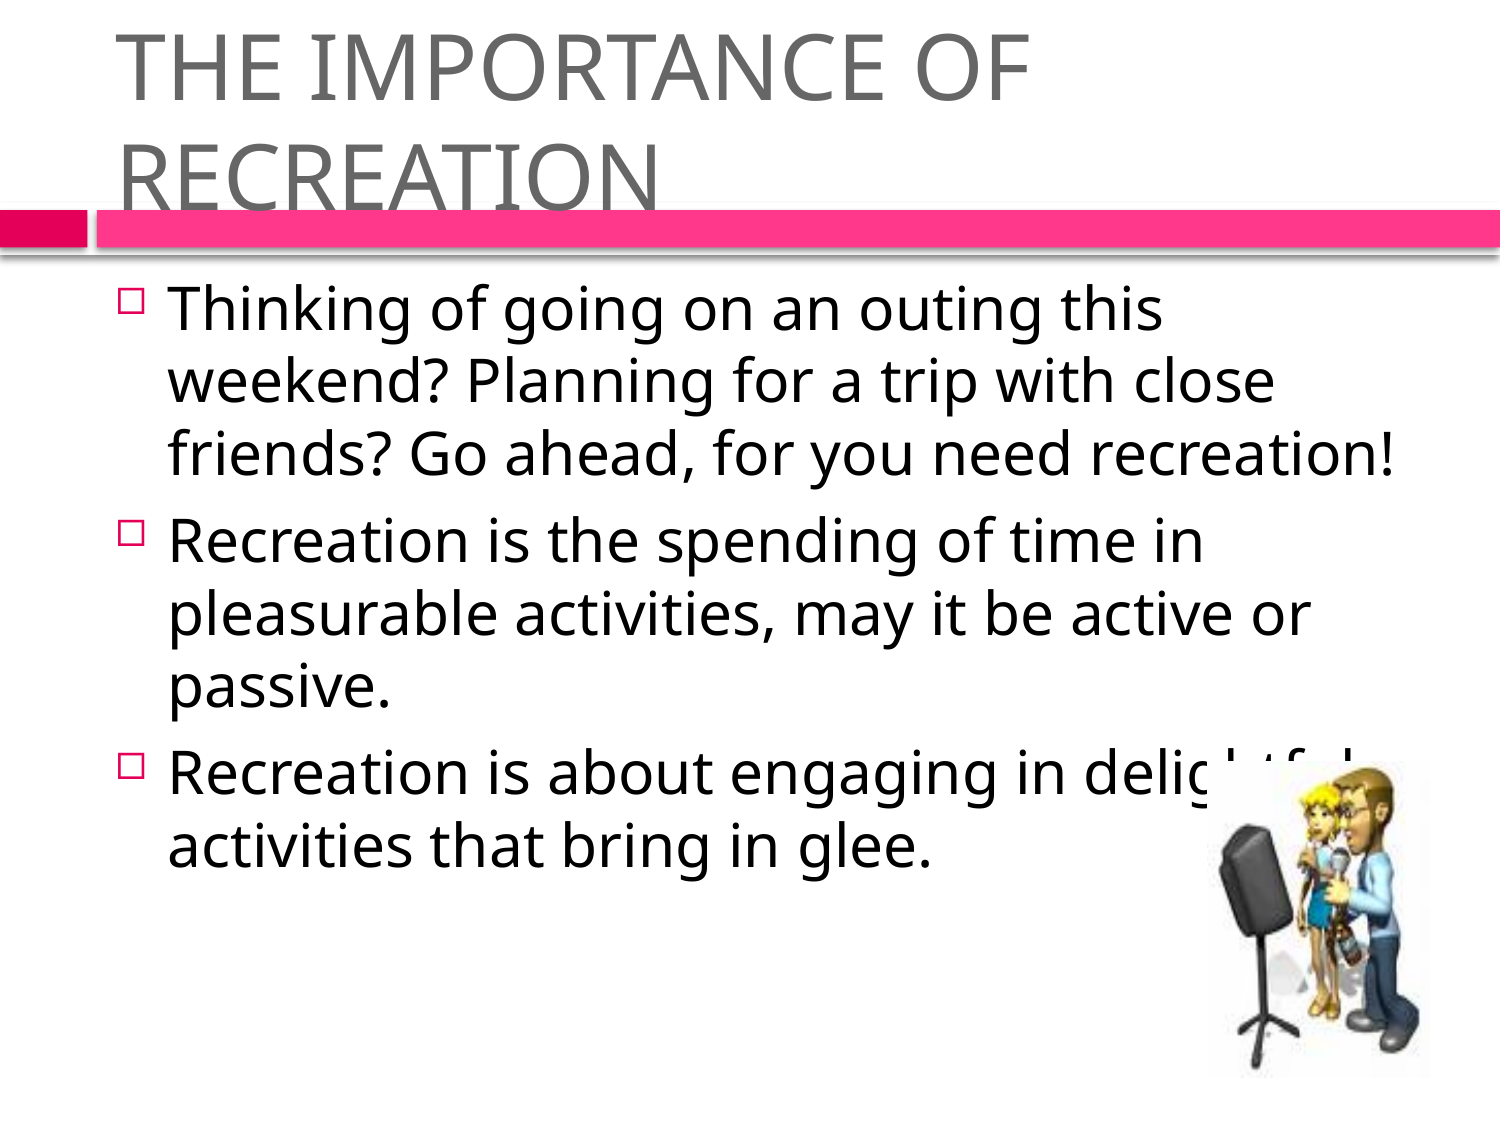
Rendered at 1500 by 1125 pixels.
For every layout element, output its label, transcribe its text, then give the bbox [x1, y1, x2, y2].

list Thinking of going on an outing this weekend? Planning for a trip with close friends? Go ahead, for you need recreation! Recreation is the spending of time in pleasurable activities, may it be active or passive. Recreation is about engaging in delightful activities that bring in glee. [100, 262, 1438, 1000]
title THE IMPORTANCE OF RECREATION [100, 37, 1438, 200]
picture [1206, 761, 1430, 1079]
